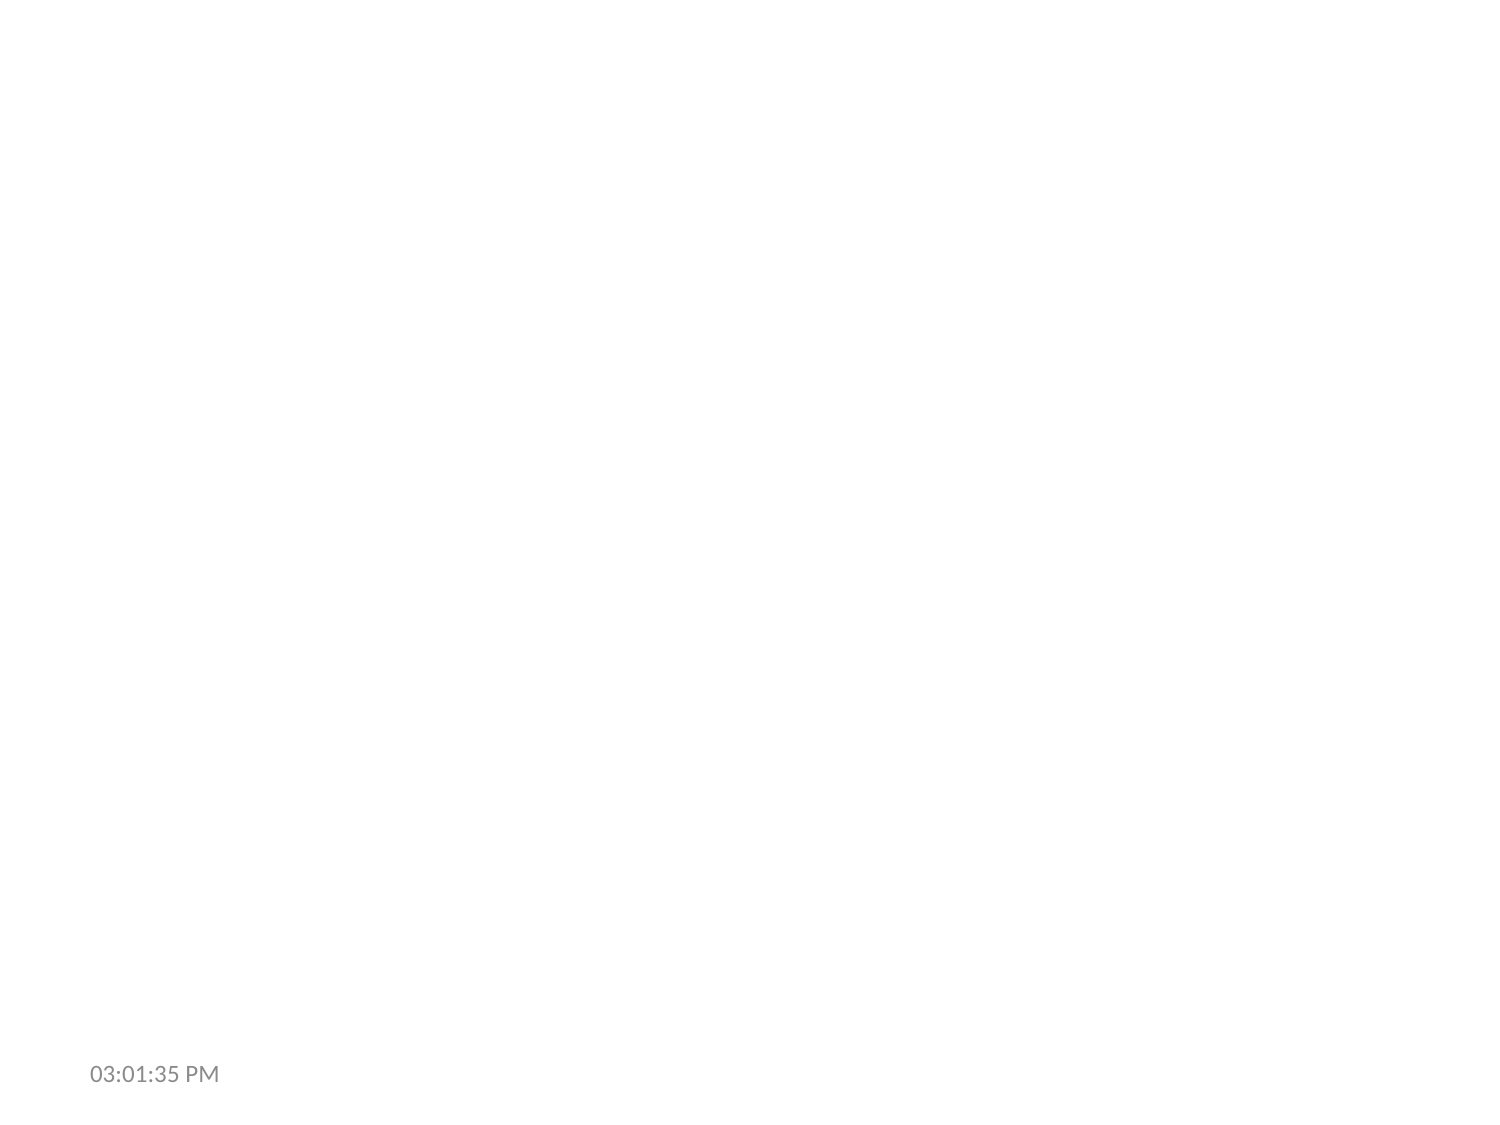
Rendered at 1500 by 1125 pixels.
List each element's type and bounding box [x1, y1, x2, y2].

slide_number [75, 1042, 425, 1103]
